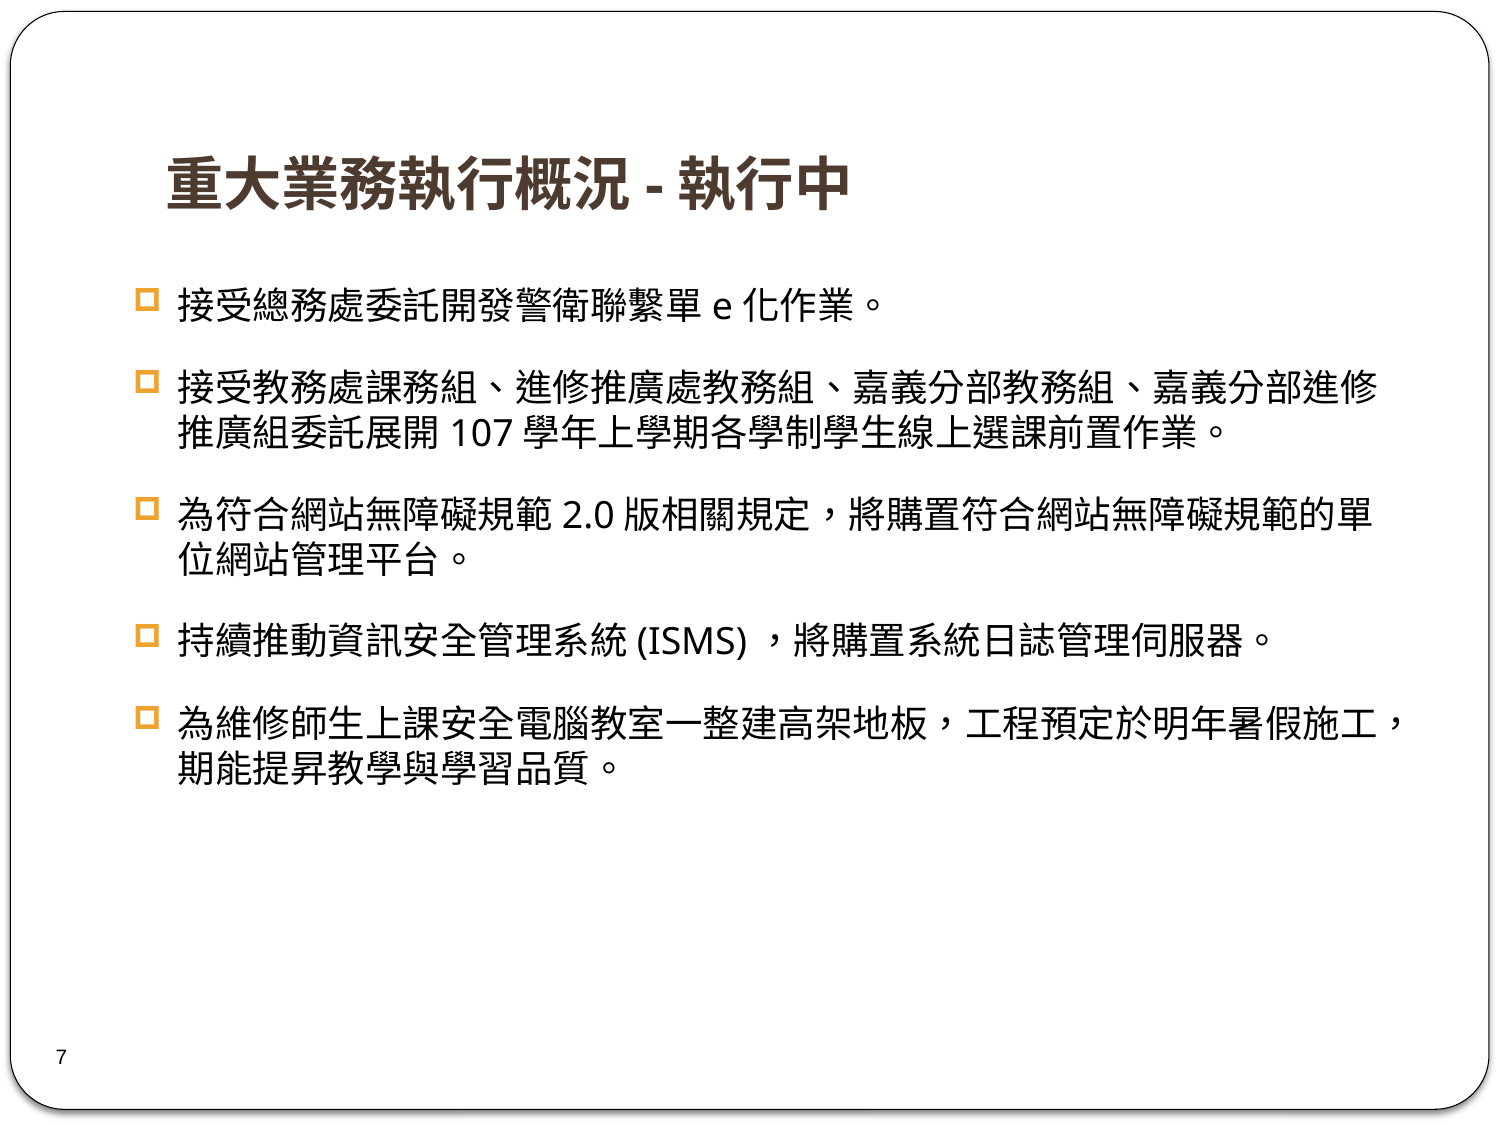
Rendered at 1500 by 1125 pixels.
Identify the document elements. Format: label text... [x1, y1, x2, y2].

title 重大業務執行概況-執行中 [150, 45, 1425, 233]
list 接受總務處委託開發警衛聯繫單e化作業。 接受教務處課務組、進修推廣處教務組、嘉義分部教務組、嘉義分部進修推廣組委託展開107學年上學期各學制學生線上選課前置作業。 為符合網站無障礙規範2.0版相關規定，將購置符合網站無障礙規範的單位網站管理平台。 持續推動資訊安全管理系統(ISMS)，將購置系統日誌管理伺服器。 為維修師生上課安全電腦教室一整建高架地板，工程預定於明年暑假施工，期能提昇教學與學習品質。 [118, 236, 1418, 1004]
slide_number 7 [23, 1018, 99, 1094]
